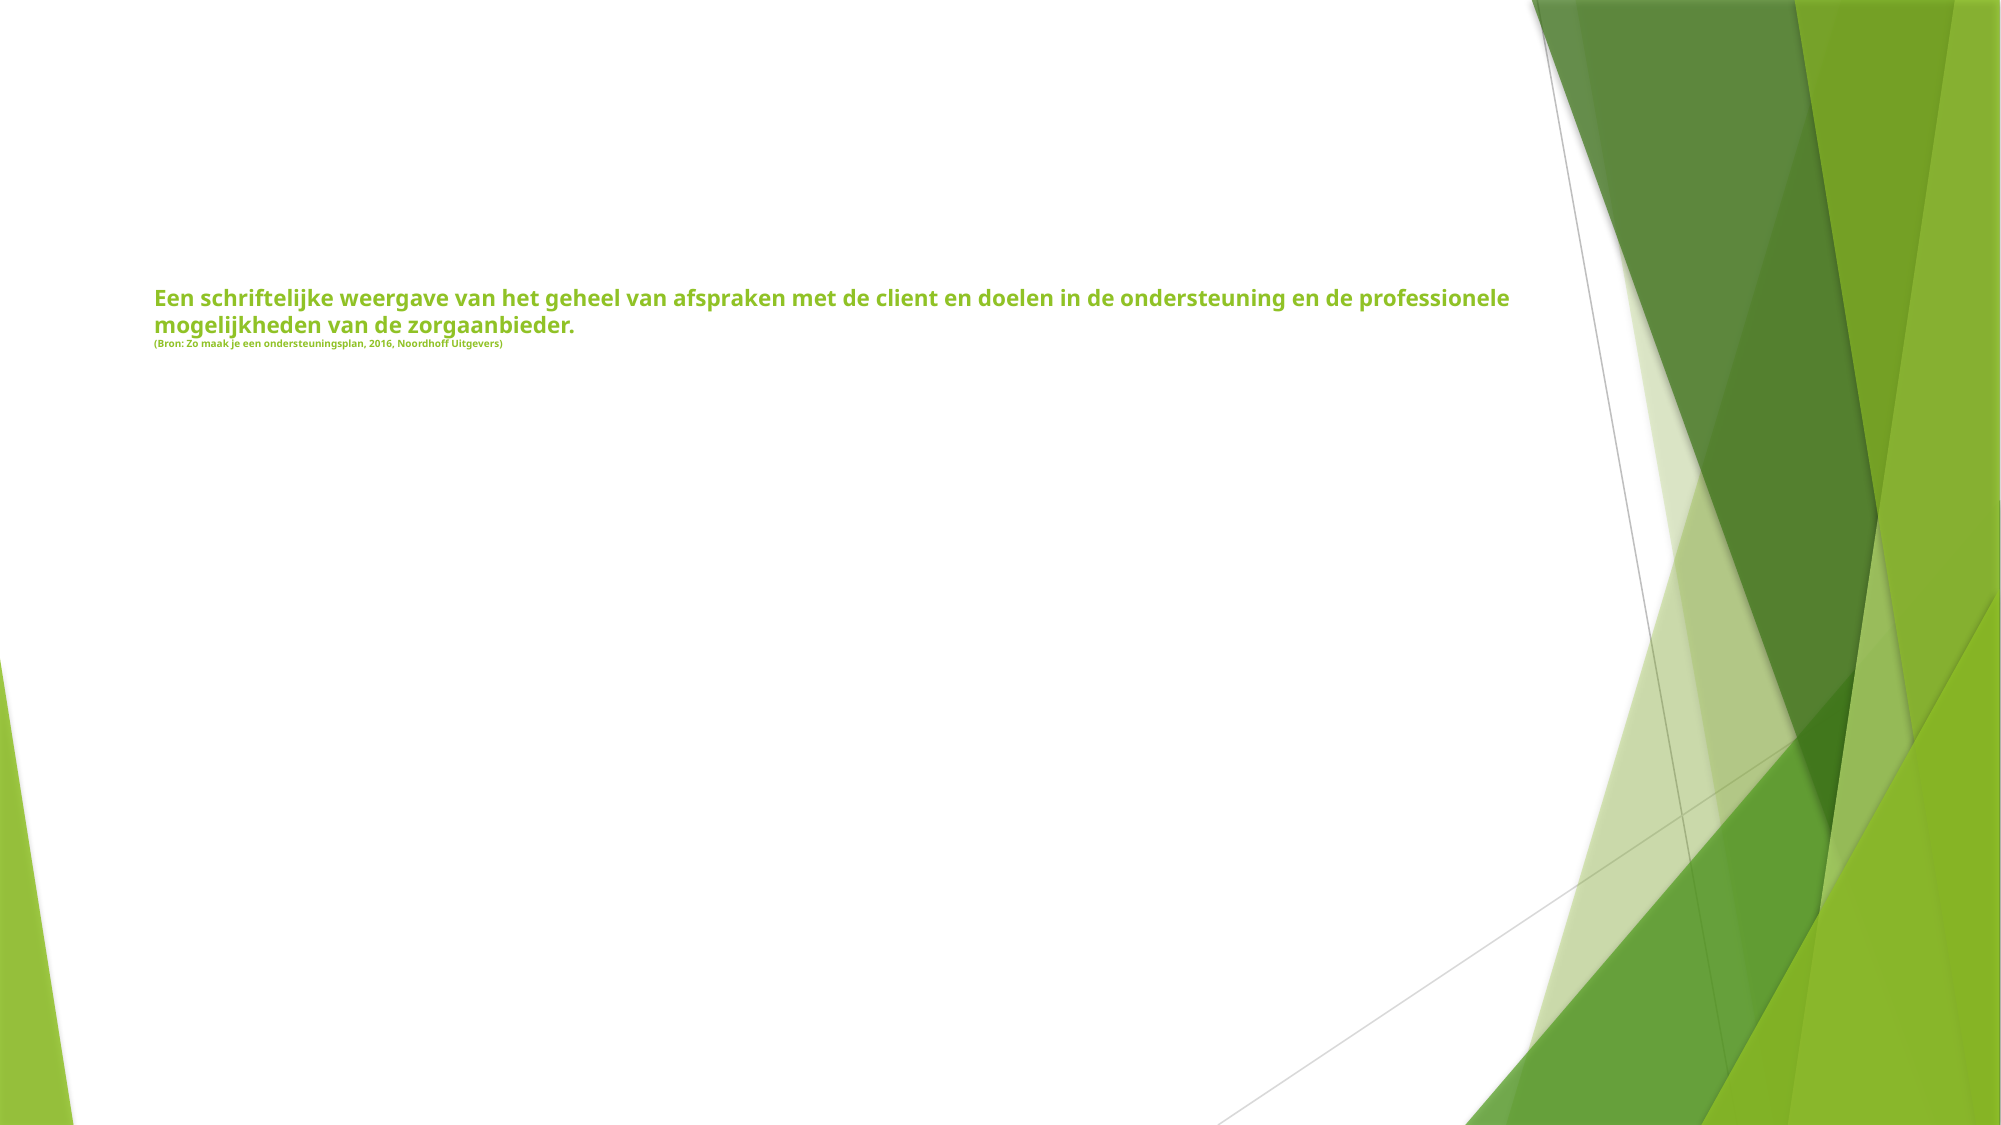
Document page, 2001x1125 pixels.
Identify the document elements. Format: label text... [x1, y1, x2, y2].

title Een schriftelijke weergave van het geheel van afspraken met de client en doelen in de ondersteuning en de professionele mogelijkheden van de zorgaanbieder. (Bron: Zo maak je een ondersteuningsplan, 2016, Noordhoff Uitgevers) [139, 243, 1550, 460]
